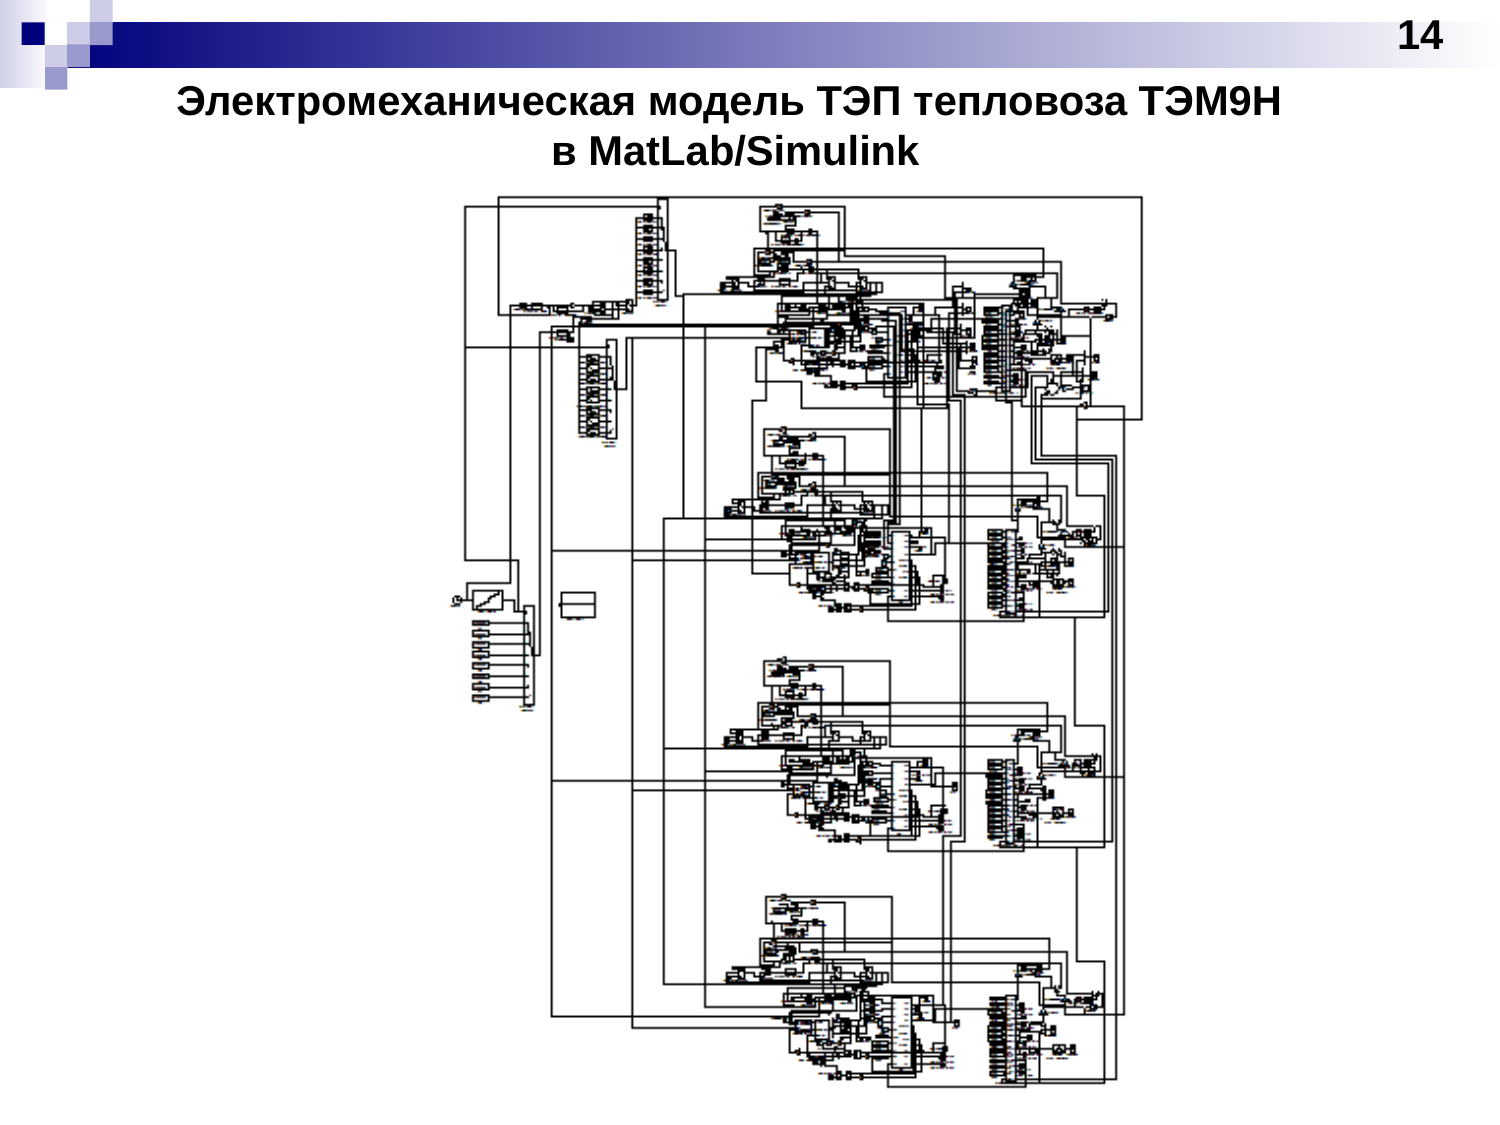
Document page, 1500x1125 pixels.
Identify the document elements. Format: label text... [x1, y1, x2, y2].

text_box 14 [1340, 0, 1500, 65]
picture [443, 191, 1156, 1095]
text_box Электромеханическая модель ТЭП тепловоза ТЭМ9Н в MatLab/Simulink [0, 66, 1471, 182]
